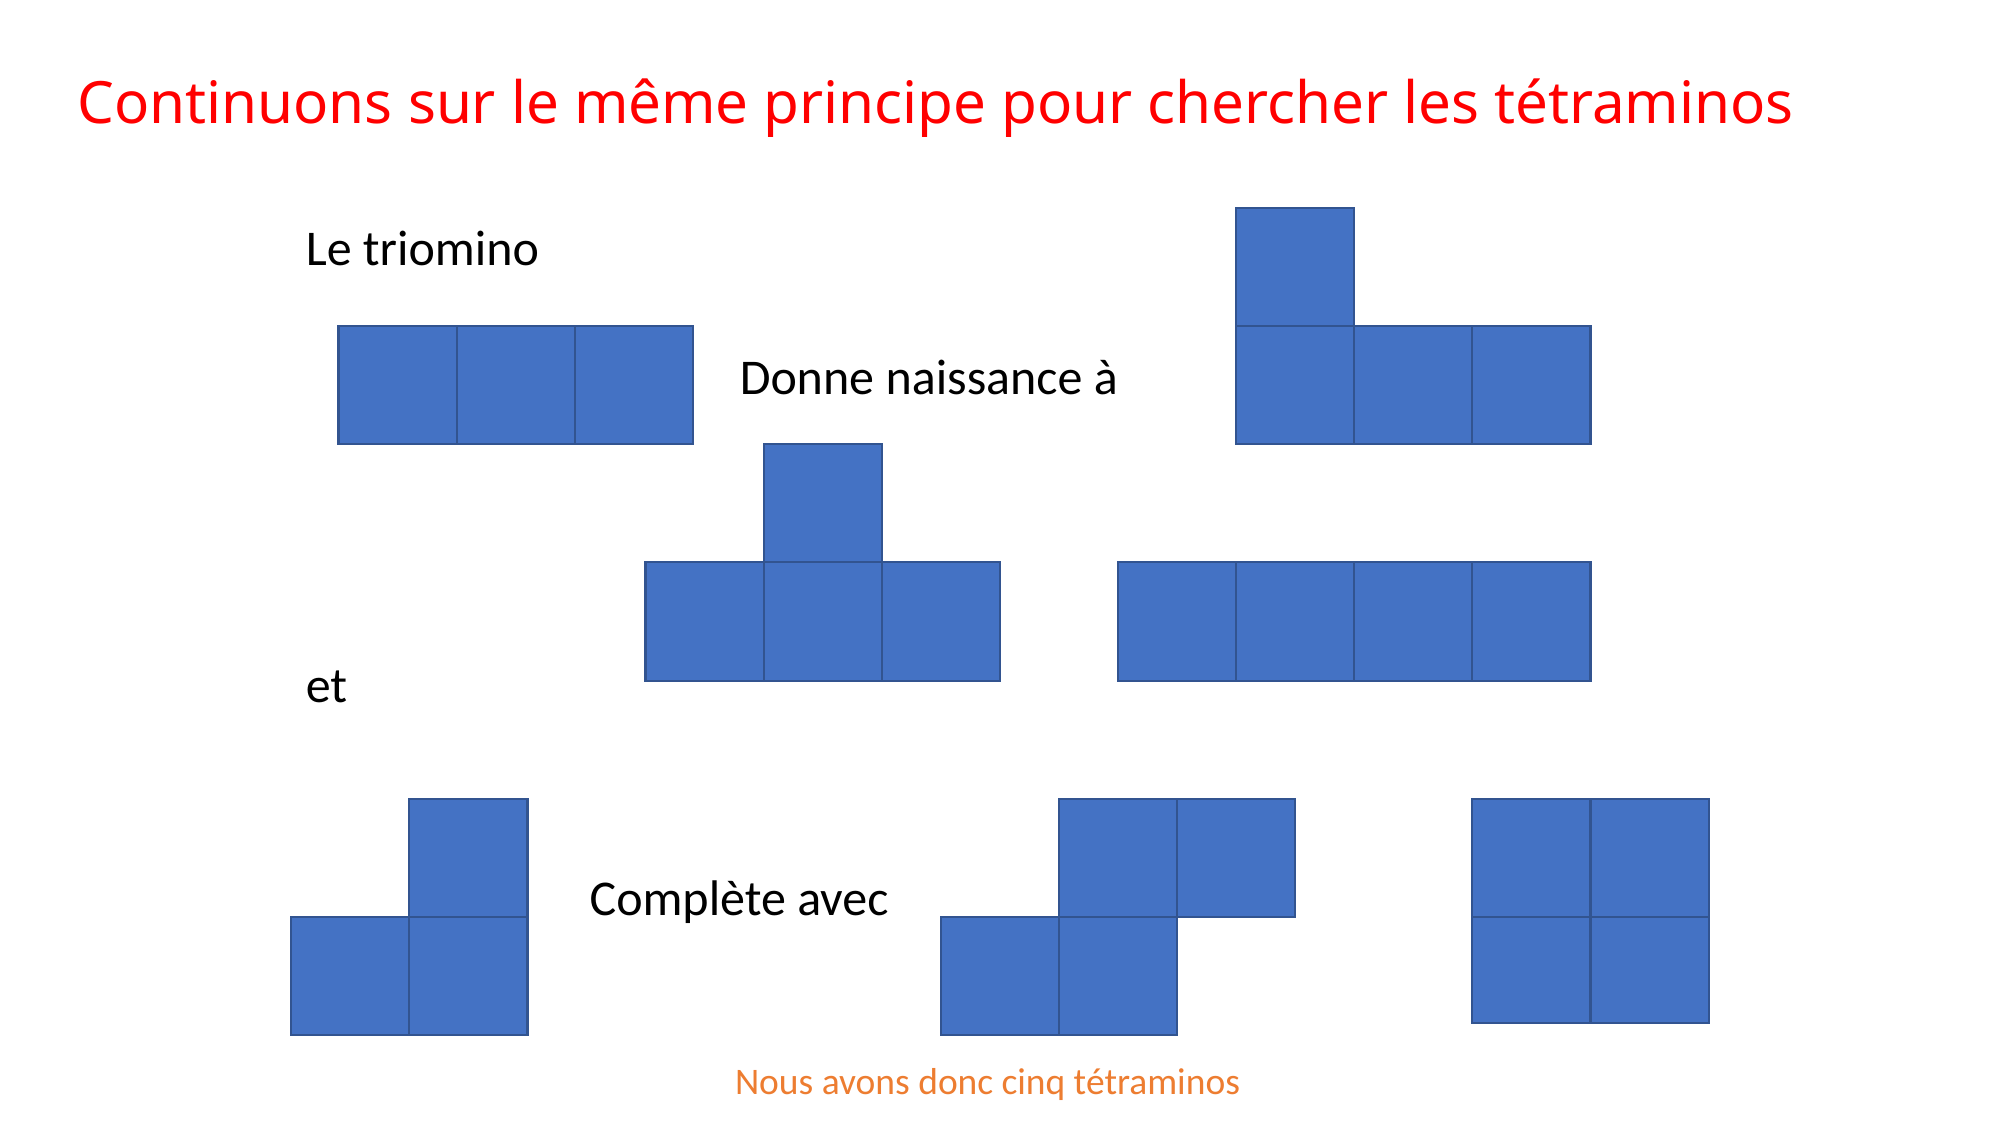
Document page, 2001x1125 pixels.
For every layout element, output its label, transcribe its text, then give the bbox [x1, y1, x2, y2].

text_box Nous avons donc cinq tétraminos [456, 1049, 1519, 1110]
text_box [1472, 798, 1709, 1024]
text_box [763, 443, 883, 562]
text_box [1471, 561, 1592, 682]
text_box [1178, 798, 1296, 918]
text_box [645, 562, 1000, 681]
text_box et [291, 645, 417, 720]
text_box [1235, 207, 1355, 327]
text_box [1236, 326, 1591, 445]
text_box Le triomino [291, 207, 592, 283]
text_box Complète avec [574, 857, 940, 933]
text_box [940, 798, 1178, 1035]
text_box Donne naissance à [724, 337, 1142, 413]
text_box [291, 798, 528, 1035]
text_box Continuons sur le même principe pour chercher les tétraminos [62, 58, 2000, 143]
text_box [338, 326, 693, 445]
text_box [1118, 562, 1473, 681]
